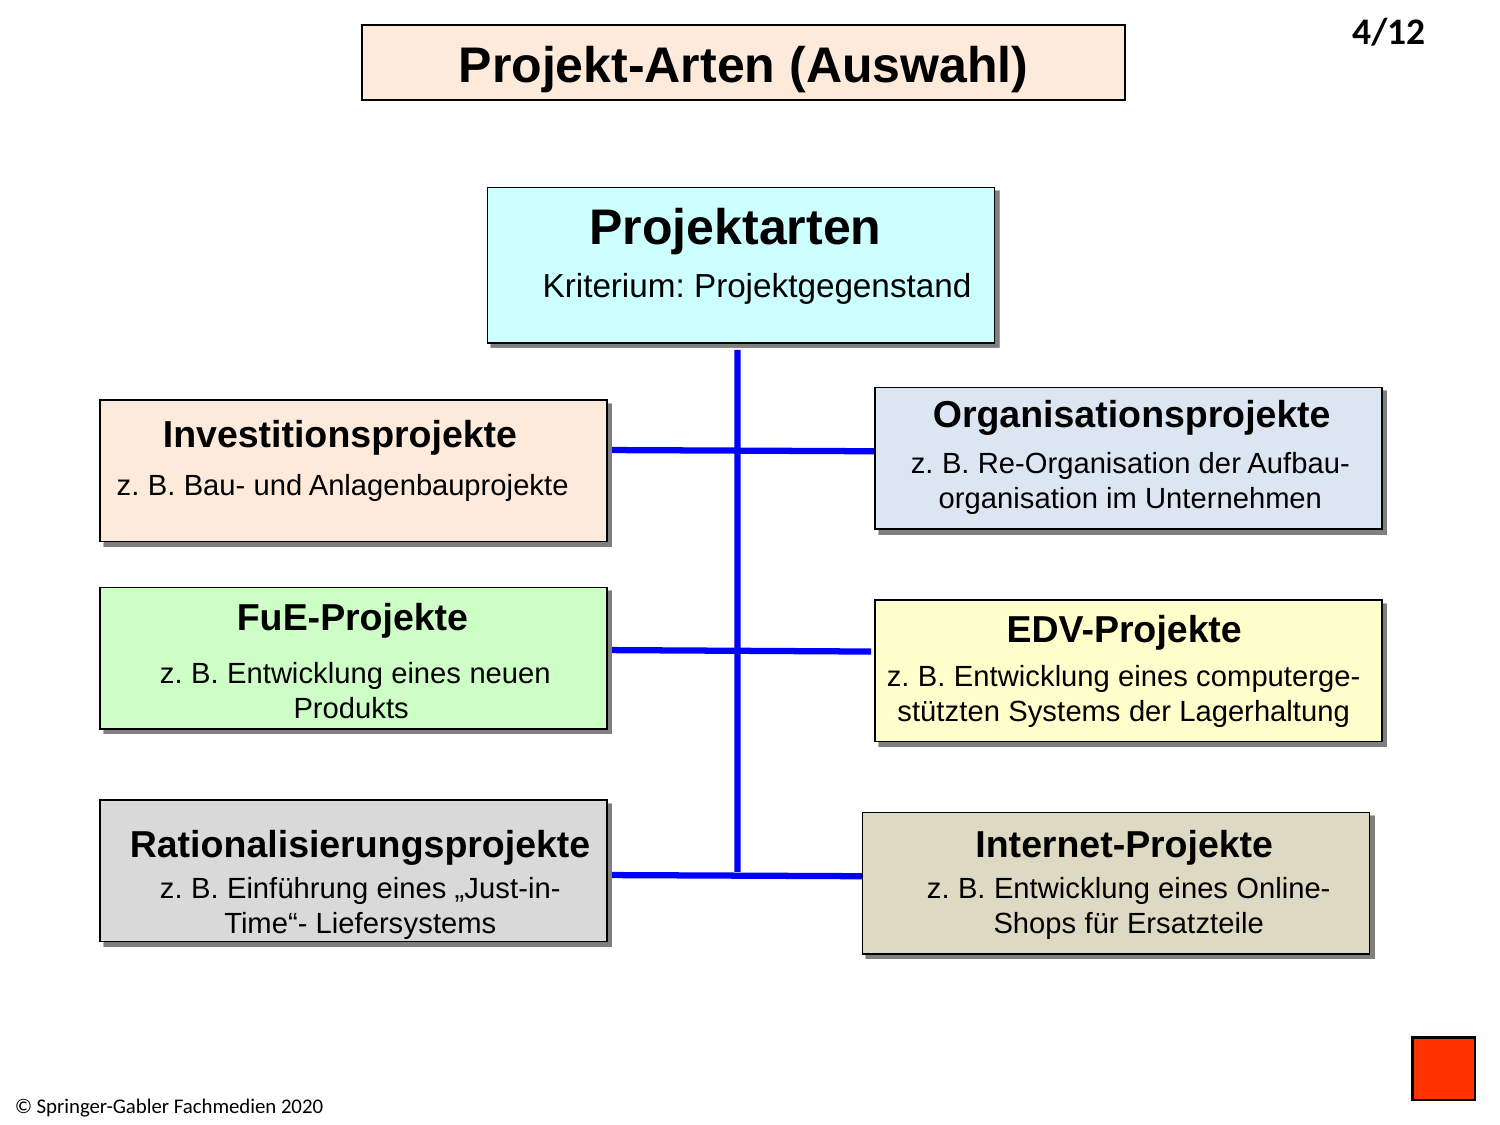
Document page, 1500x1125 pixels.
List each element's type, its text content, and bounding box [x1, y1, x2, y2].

text_box z. B. Entwicklung eines neuen Produkts [107, 647, 604, 732]
text_box [1412, 1037, 1475, 1100]
text_box [874, 387, 1382, 530]
text_box FuE-Projekte [157, 585, 548, 645]
text_box z. B. Einführung eines „Just-in-Time“- Liefersystems [112, 862, 609, 948]
text_box Organisationsprojekte [907, 382, 1357, 436]
text_box [99, 587, 607, 730]
text_box [99, 399, 607, 542]
text_box [487, 187, 995, 343]
text_box Projekt-Arten (Auswahl) [362, 24, 1125, 100]
text_box Rationalisierungsprojekte [112, 812, 609, 862]
text_box Internet-Projekte [899, 812, 1349, 862]
text_box [862, 812, 1370, 955]
text_box Investitionsprojekte [145, 402, 535, 459]
text_box Projektarten [575, 187, 965, 257]
text_box Kriterium: Projektgegenstand [527, 257, 1001, 312]
text_box z. B. Bau- und Anlagenbauprojekte [95, 459, 592, 509]
text_box z. B. Entwicklung eines Online-Shops für Ersatzteile [875, 862, 1383, 948]
text_box [99, 800, 607, 942]
text_box EDV-Projekte [899, 597, 1349, 649]
text_box [874, 600, 1382, 742]
text_box z. B. Entwicklung eines computerge-stützten Systems der Lagerhaltung [870, 649, 1378, 735]
text_box z. B. Re-Organisation der Aufbau-organisation im Unternehmen [882, 436, 1379, 522]
